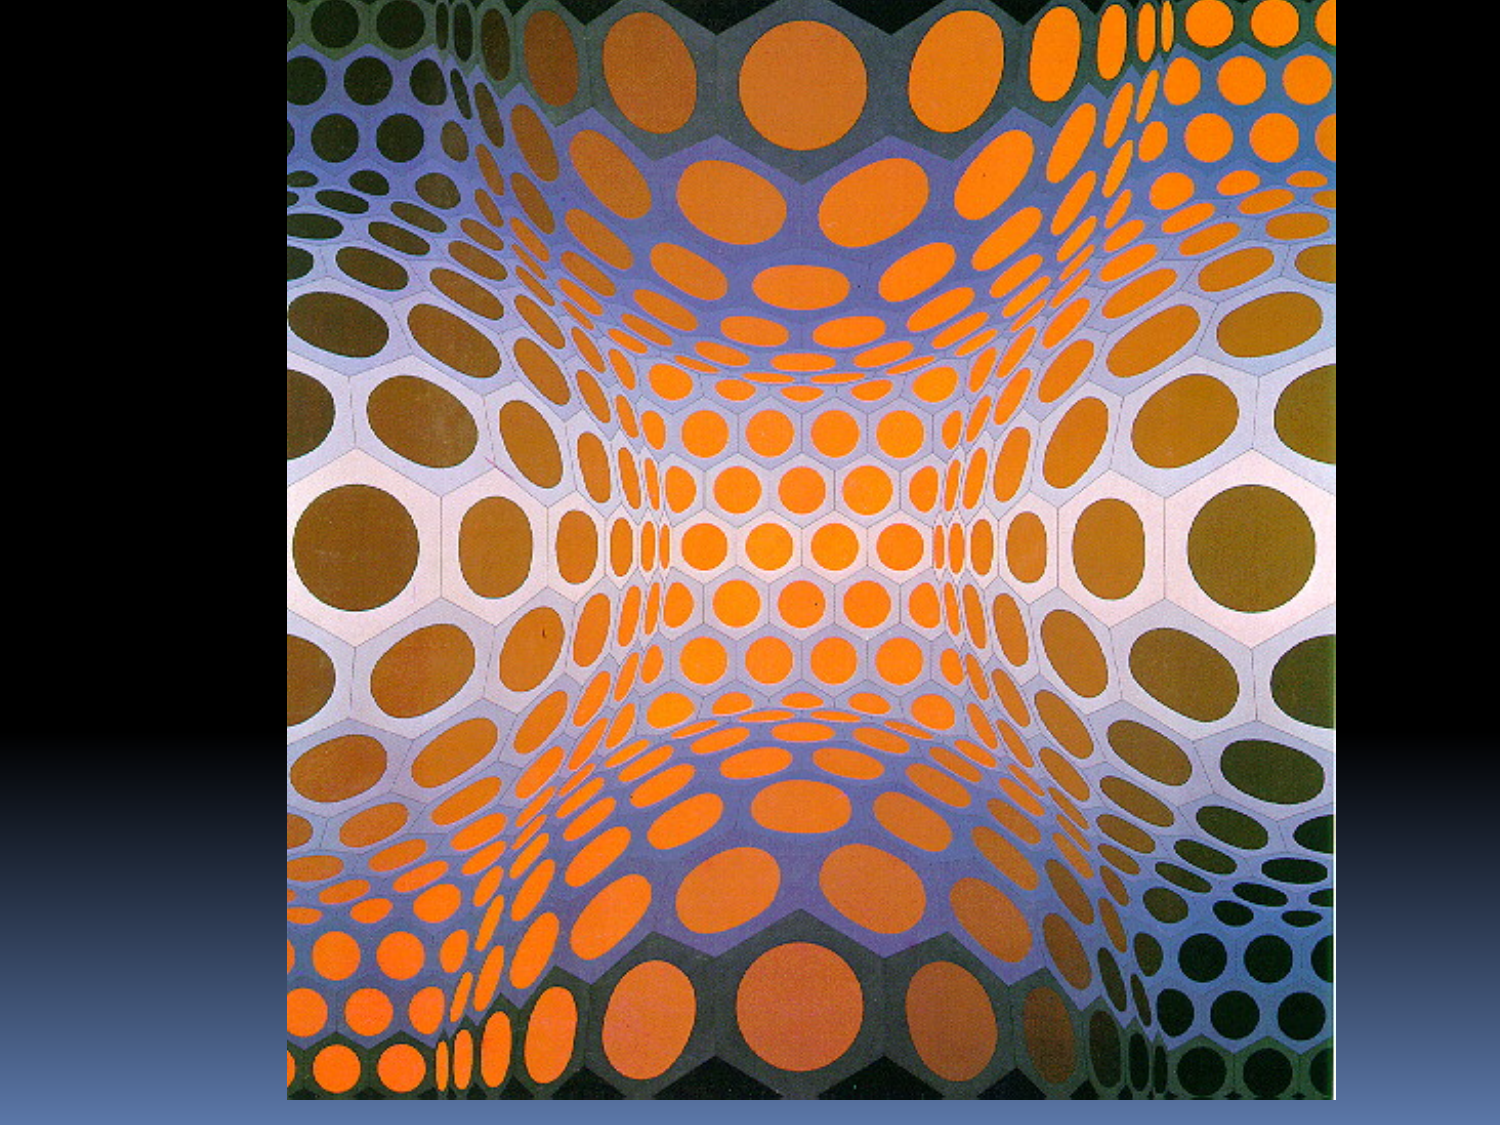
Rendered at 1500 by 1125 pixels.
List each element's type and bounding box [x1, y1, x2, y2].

picture [287, 0, 1337, 1101]
